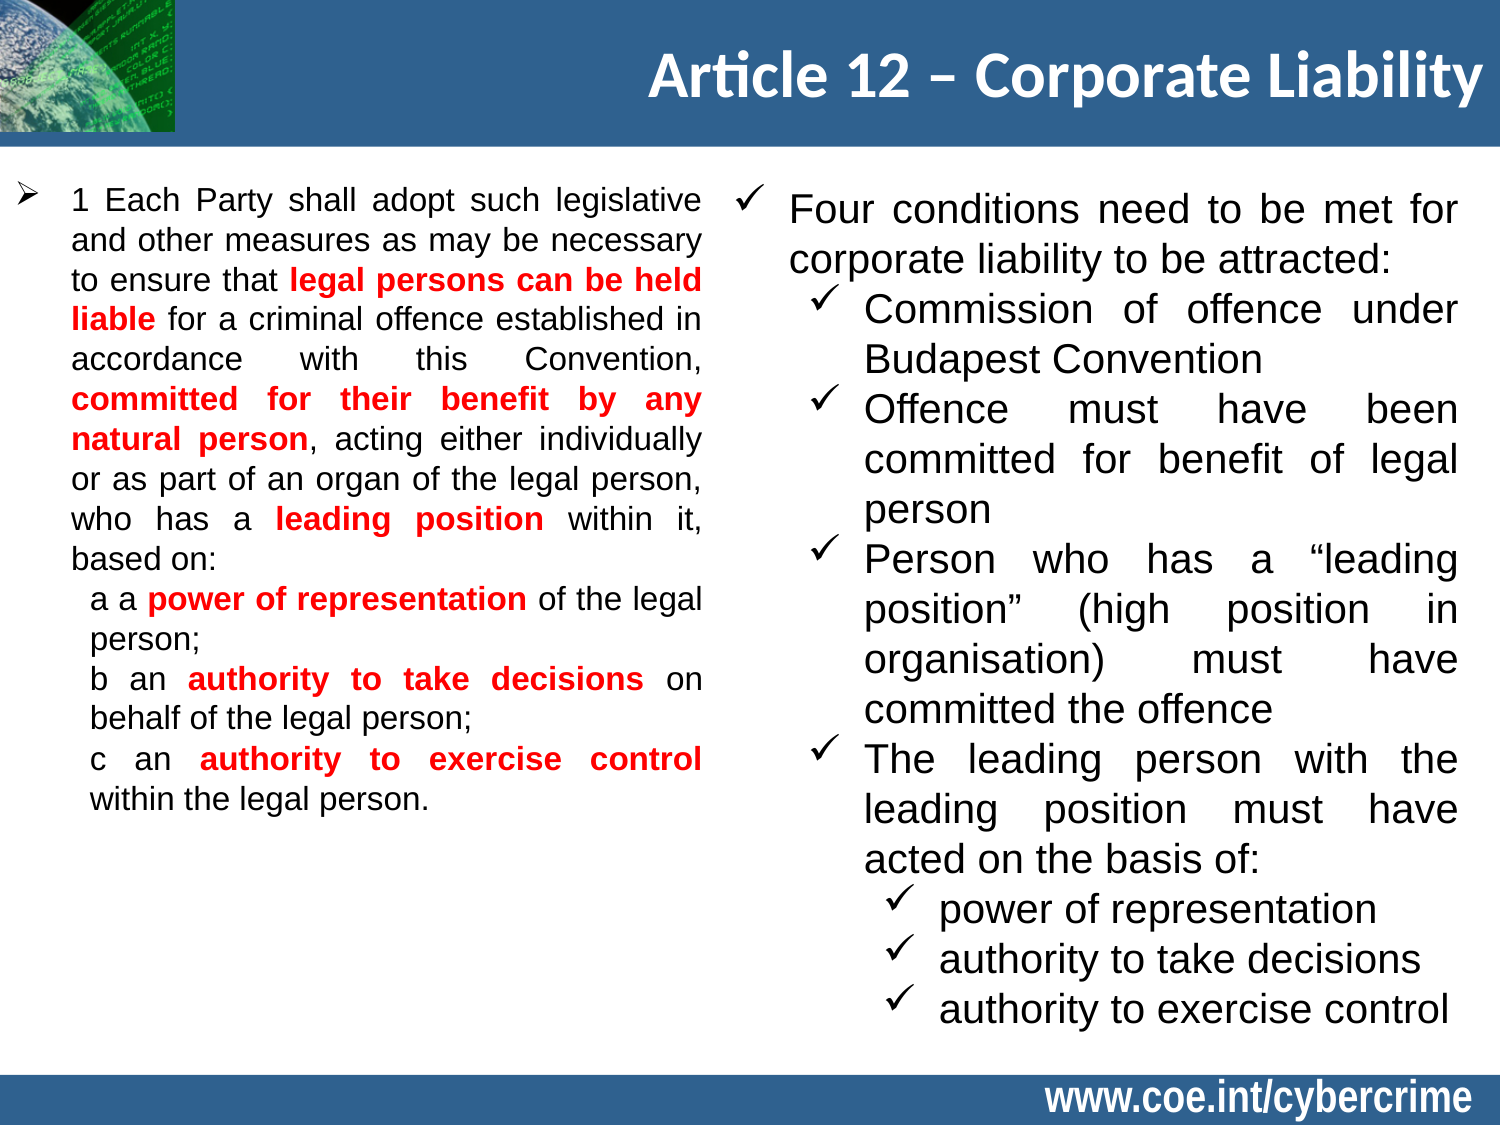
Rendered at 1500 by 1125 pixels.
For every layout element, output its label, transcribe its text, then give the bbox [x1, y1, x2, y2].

text_box [0, 1073, 1030, 1125]
text_box www.coe.int/cybercrime [1030, 1059, 1500, 1125]
text_box 1 Each Party shall adopt such legislative and other measures as may be necessary to ensure that legal persons can be held liable for a criminal offence established in accordance with this Convention, committed for their benefit by any natural person, acting either individually or as part of an organ of the legal person, who has a leading position within it, based on: a a power of representation of the legal person; b an authority to take decisions on behalf of the legal person; c an authority to exercise control within the legal person. [0, 170, 718, 824]
text_box Article 12 – Corporate Liability [0, 0, 1500, 149]
text_box Four conditions need to be met for corporate liability to be attracted: Commission of offence under Budapest Convention Offence must have been committed for benefit of legal person Person who has a “leading position” (high position in organisation) must have committed the offence The leading person with the leading position must have acted on the basis of: power of representation authority to take decisions authority to exercise control [717, 174, 1474, 1040]
picture [0, 0, 175, 132]
